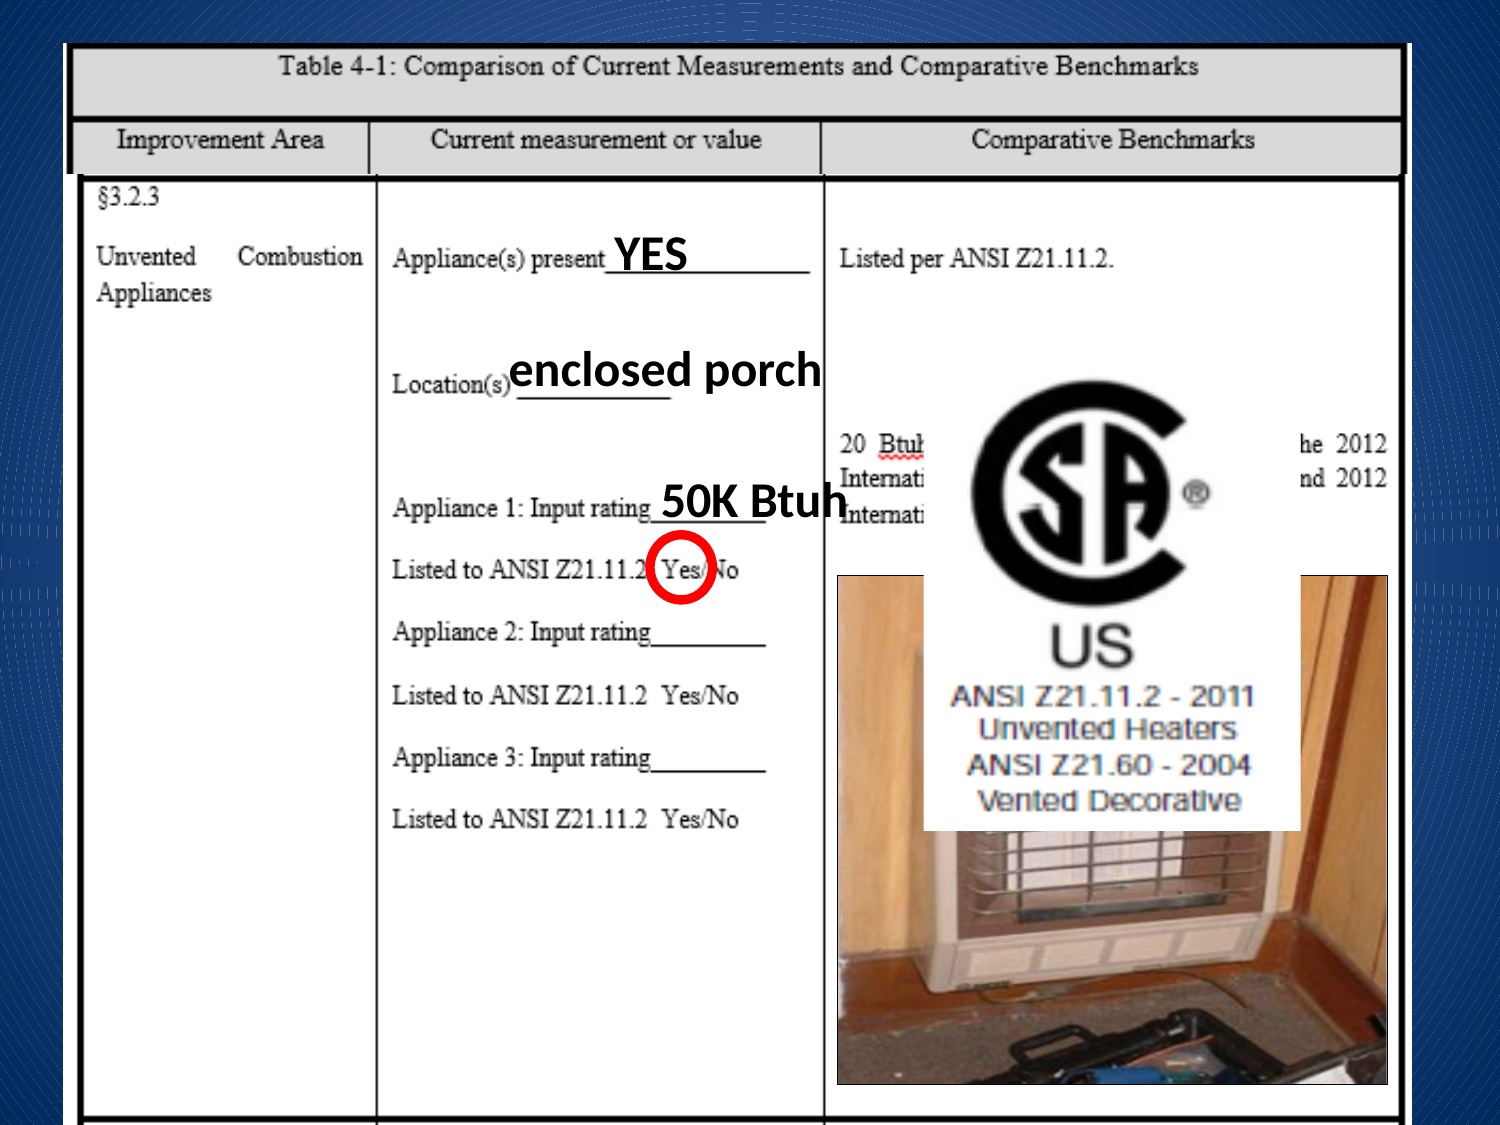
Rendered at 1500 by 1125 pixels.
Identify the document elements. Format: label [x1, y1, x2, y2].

list [63, 174, 1412, 1125]
picture [63, 43, 1412, 174]
picture [837, 369, 1387, 1085]
